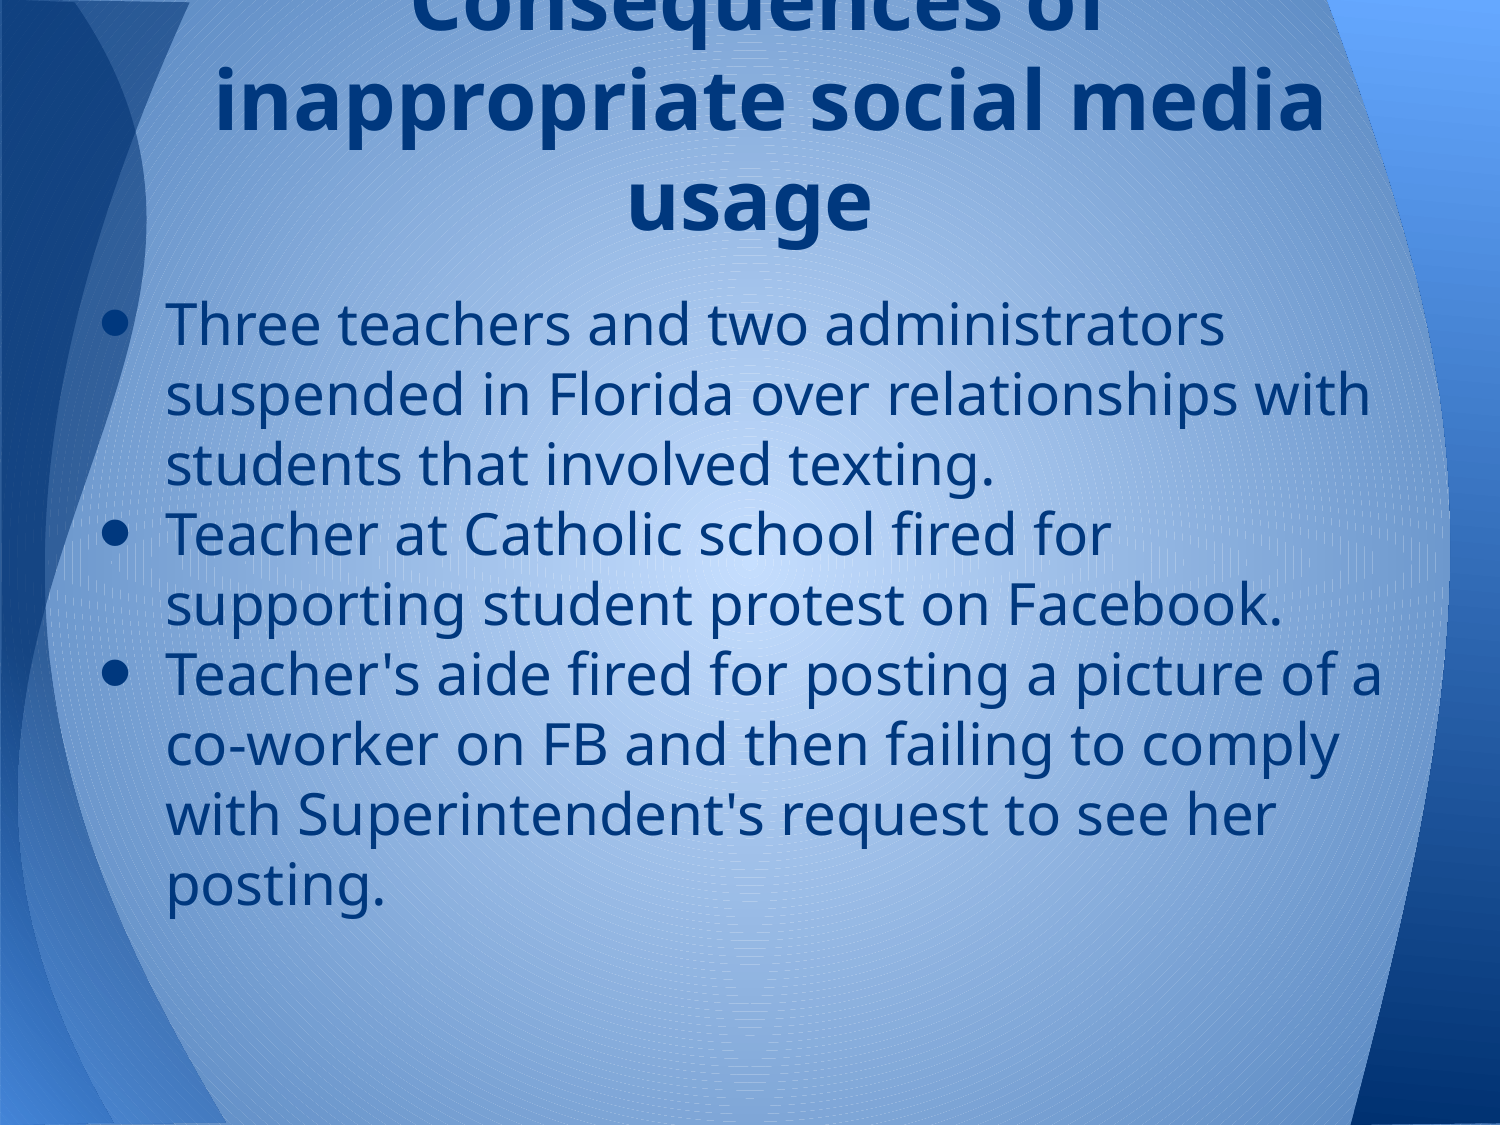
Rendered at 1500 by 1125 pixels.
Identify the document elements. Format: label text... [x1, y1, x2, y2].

title Consequences of inappropriate social media usage [75, 0, 1425, 263]
list Three teachers and two administrators suspended in Florida over relationships with students that involved texting. Teacher at Catholic school fired for supporting student protest on Facebook. Teacher's aide fired for posting a picture of a co-worker on FB and then failing to comply with Superintendent's request to see her posting. [75, 272, 1425, 940]
